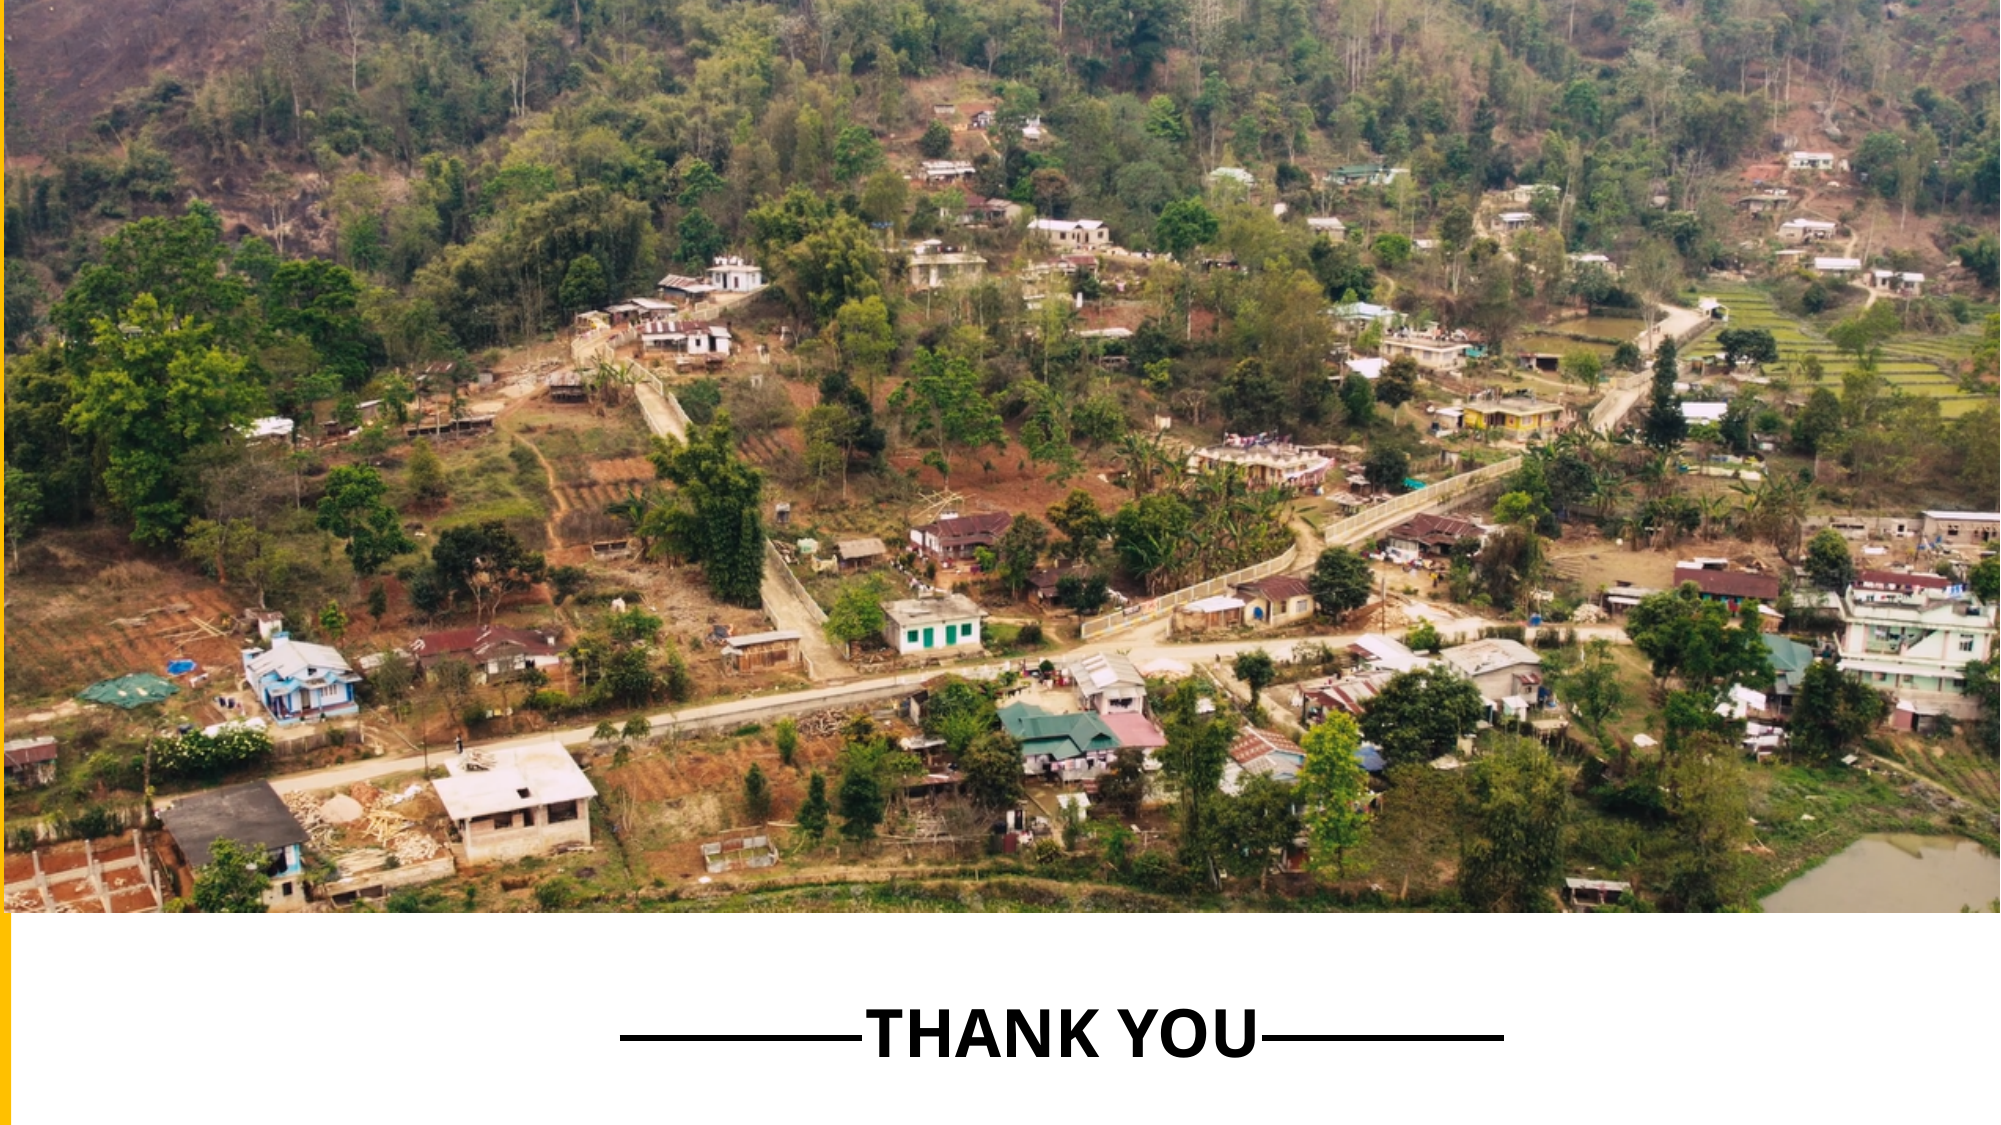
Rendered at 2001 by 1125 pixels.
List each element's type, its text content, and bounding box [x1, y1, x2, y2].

text_box THANK YOU [552, 982, 1575, 1079]
picture [4, 0, 2000, 913]
